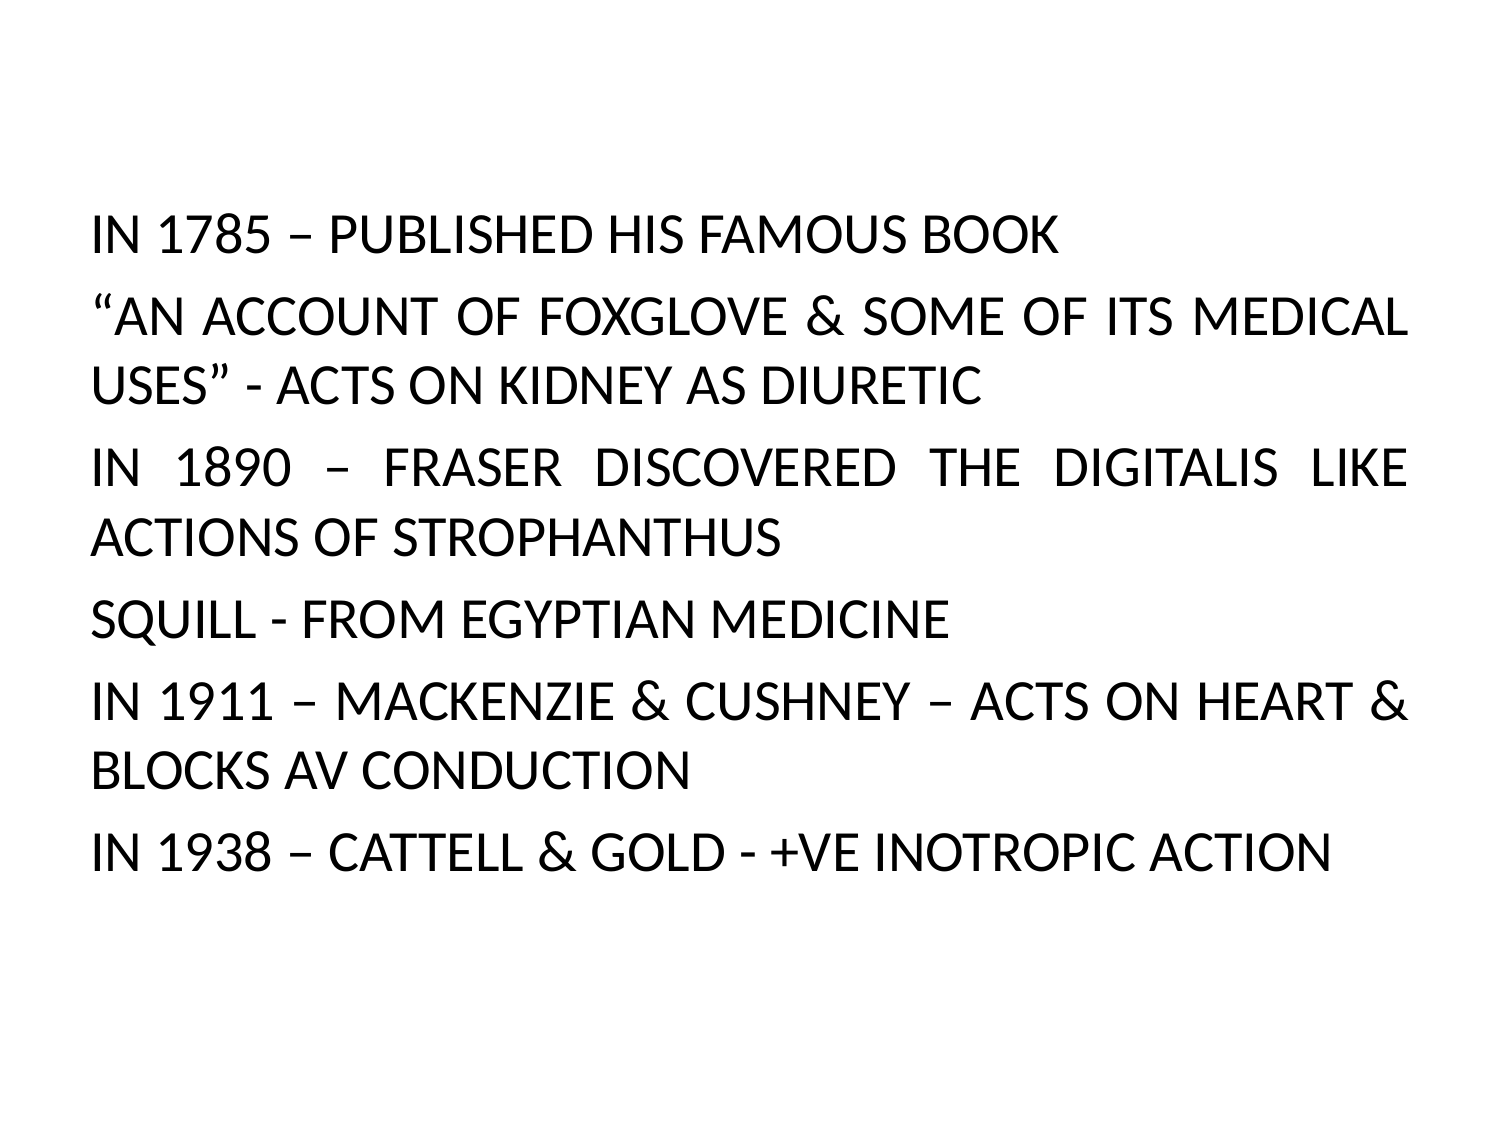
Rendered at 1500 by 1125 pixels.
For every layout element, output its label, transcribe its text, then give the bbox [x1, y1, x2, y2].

list IN 1785 – PUBLISHED HIS FAMOUS BOOK “AN ACCOUNT OF FOXGLOVE & SOME OF ITS MEDICAL USES” - ACTS ON KIDNEY AS DIURETIC IN 1890 – FRASER DISCOVERED THE DIGITALIS LIKE ACTIONS OF STROPHANTHUS SQUILL - FROM EGYPTIAN MEDICINE IN 1911 – MACKENZIE & CUSHNEY – ACTS ON HEART & BLOCKS AV CONDUCTION IN 1938 – CATTELL & GOLD - +VE INOTROPIC ACTION [75, 187, 1425, 925]
